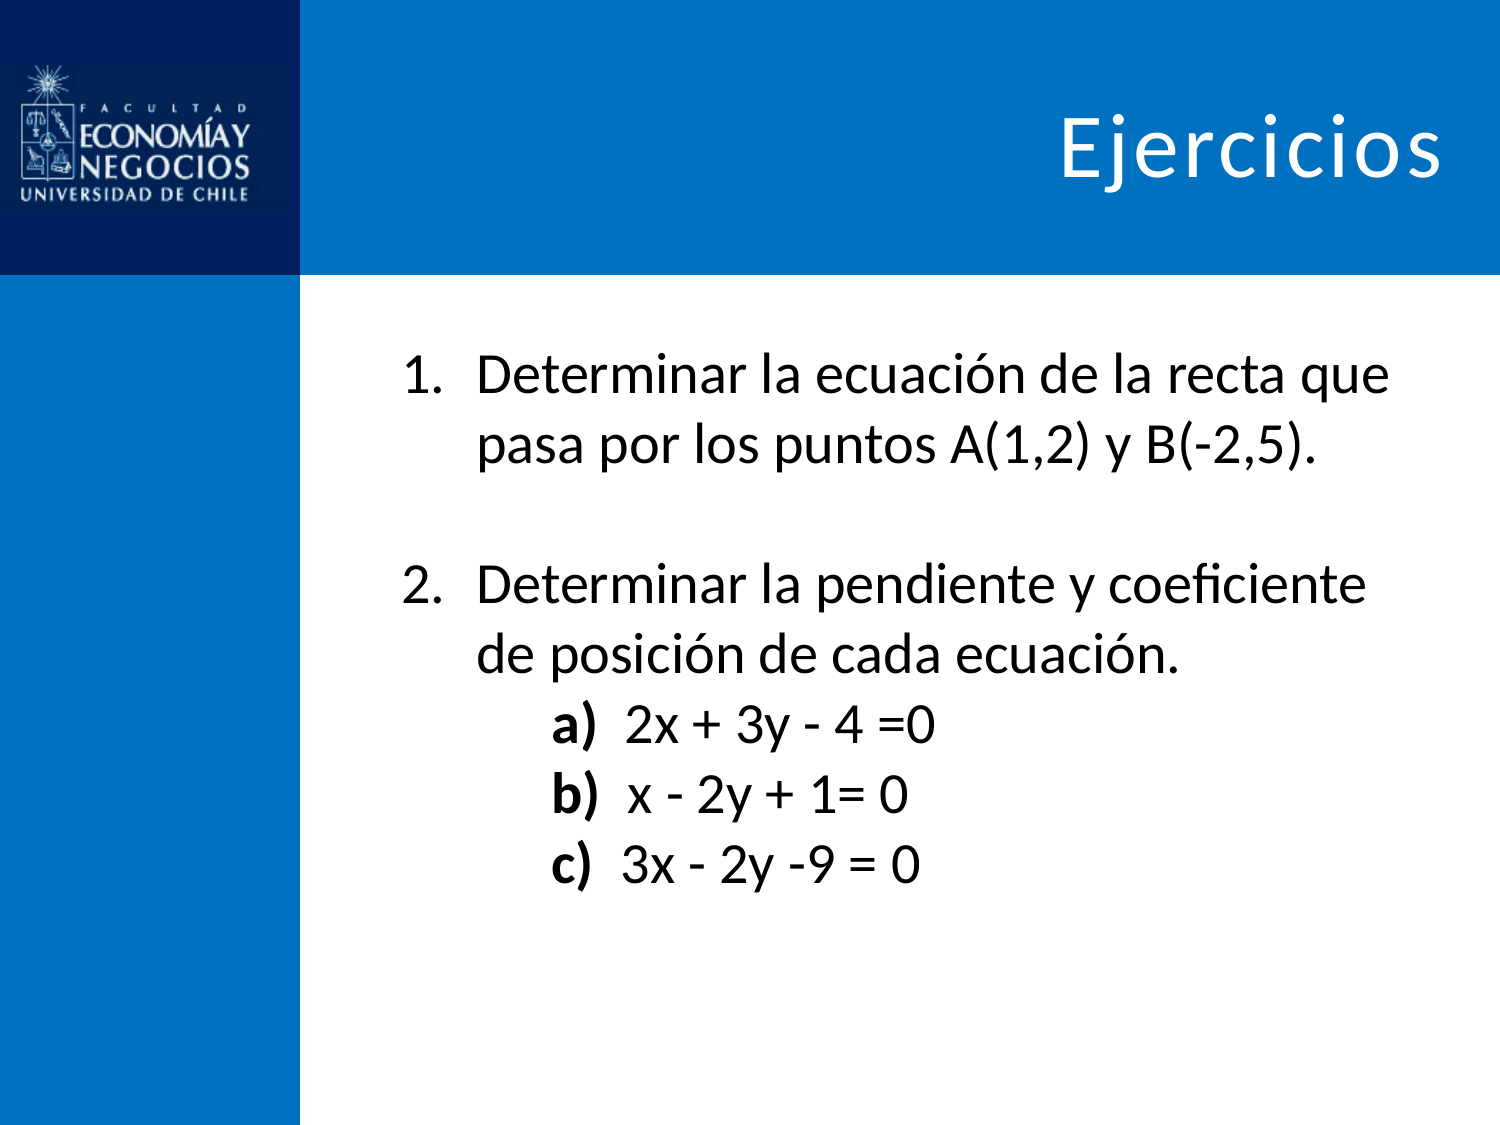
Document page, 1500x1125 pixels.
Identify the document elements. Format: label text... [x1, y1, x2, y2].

title Ejercicios [433, 46, 1459, 235]
text_box Determinar la ecuación de la recta que pasa por los puntos A(1,2) y B(-2,5). Determinar la pendiente y coeficiente de posición de cada ecuación. a) 2x + 3y - 4 =0 b) x - 2y + 1= 0 c) 3x - 2y -9 = 0 [386, 328, 1453, 953]
picture [0, 64, 290, 211]
